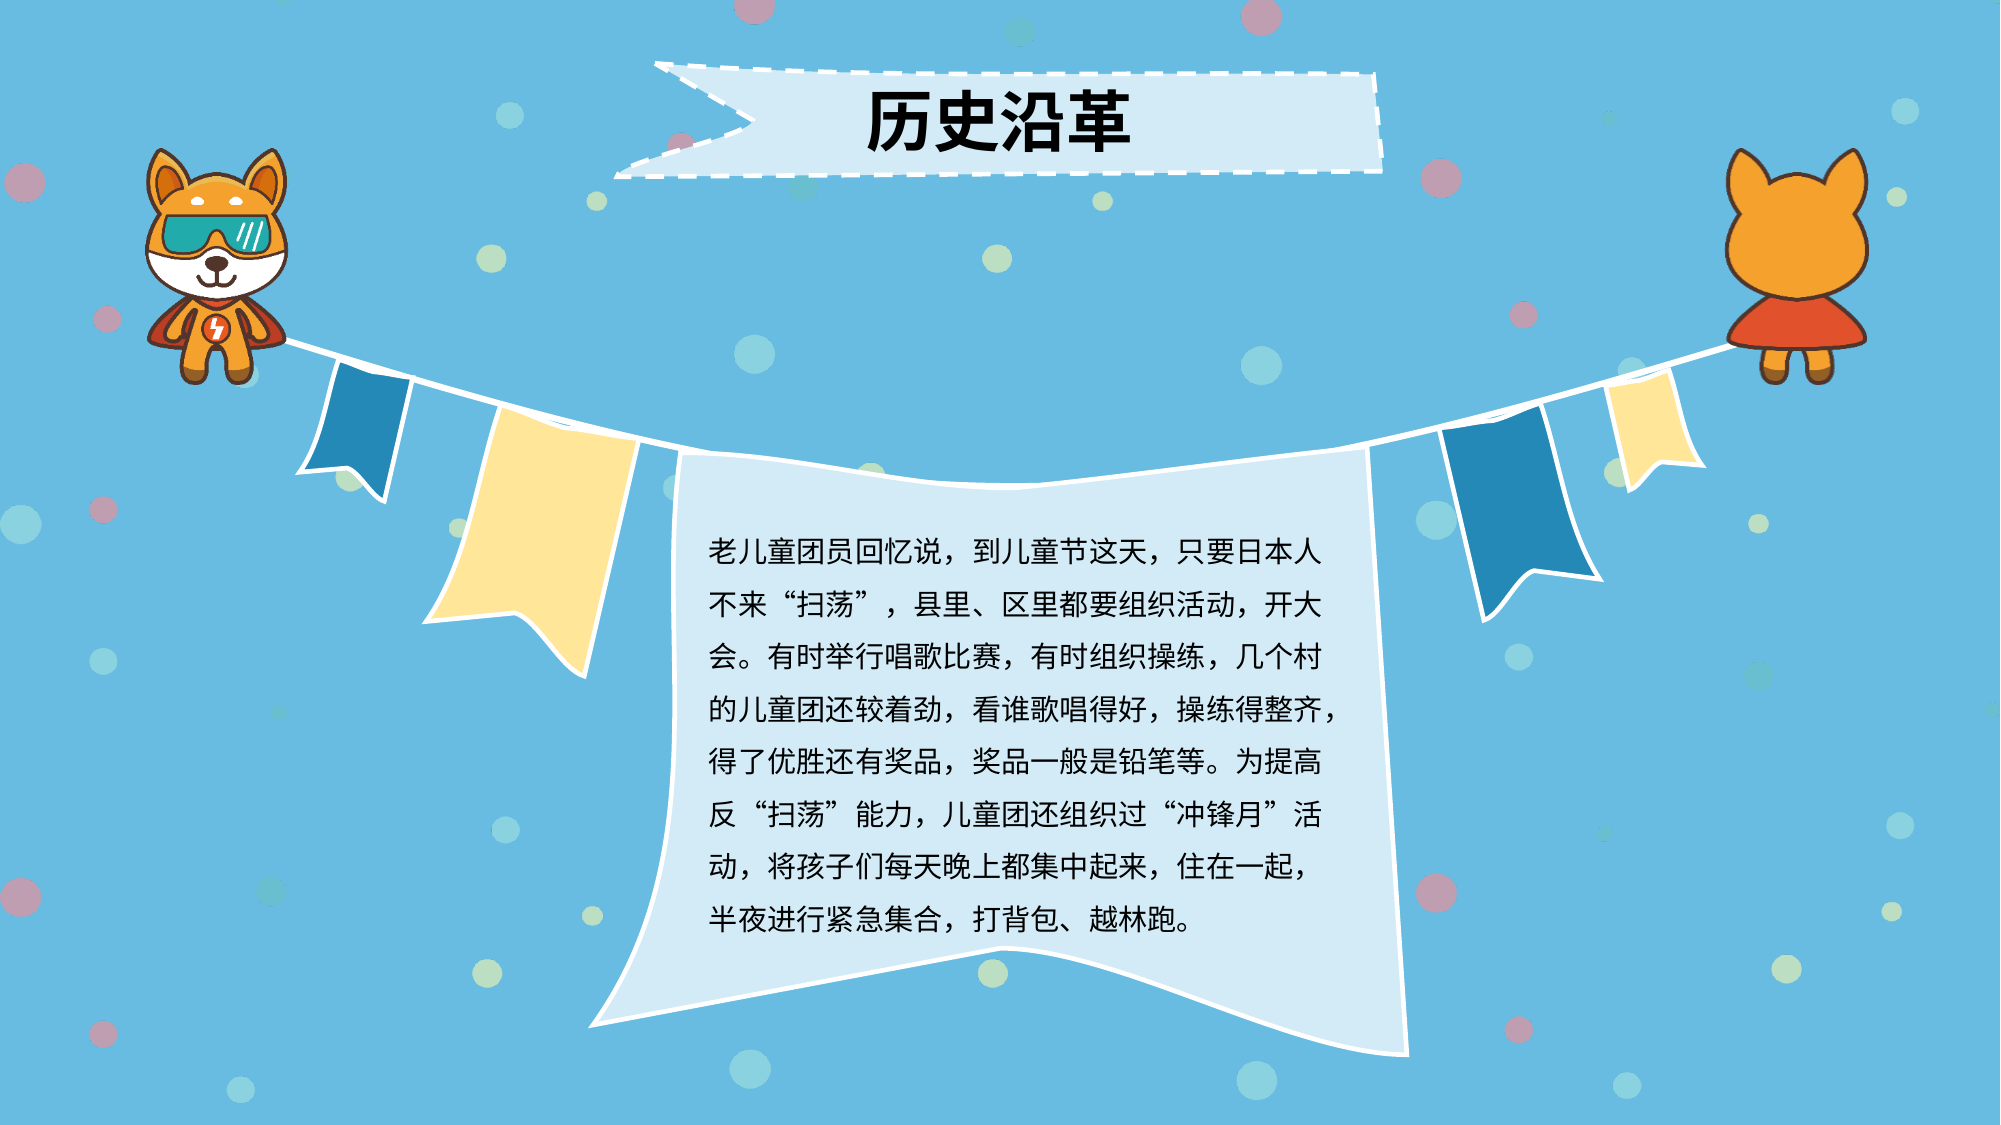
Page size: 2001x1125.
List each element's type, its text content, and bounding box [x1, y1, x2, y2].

picture [0, 458, 2000, 1103]
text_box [120, 148, 1879, 1055]
text_box 历史沿革 [807, 72, 1193, 148]
picture [4, 0, 2001, 388]
text_box [654, 62, 837, 148]
text_box [1193, 72, 1382, 148]
